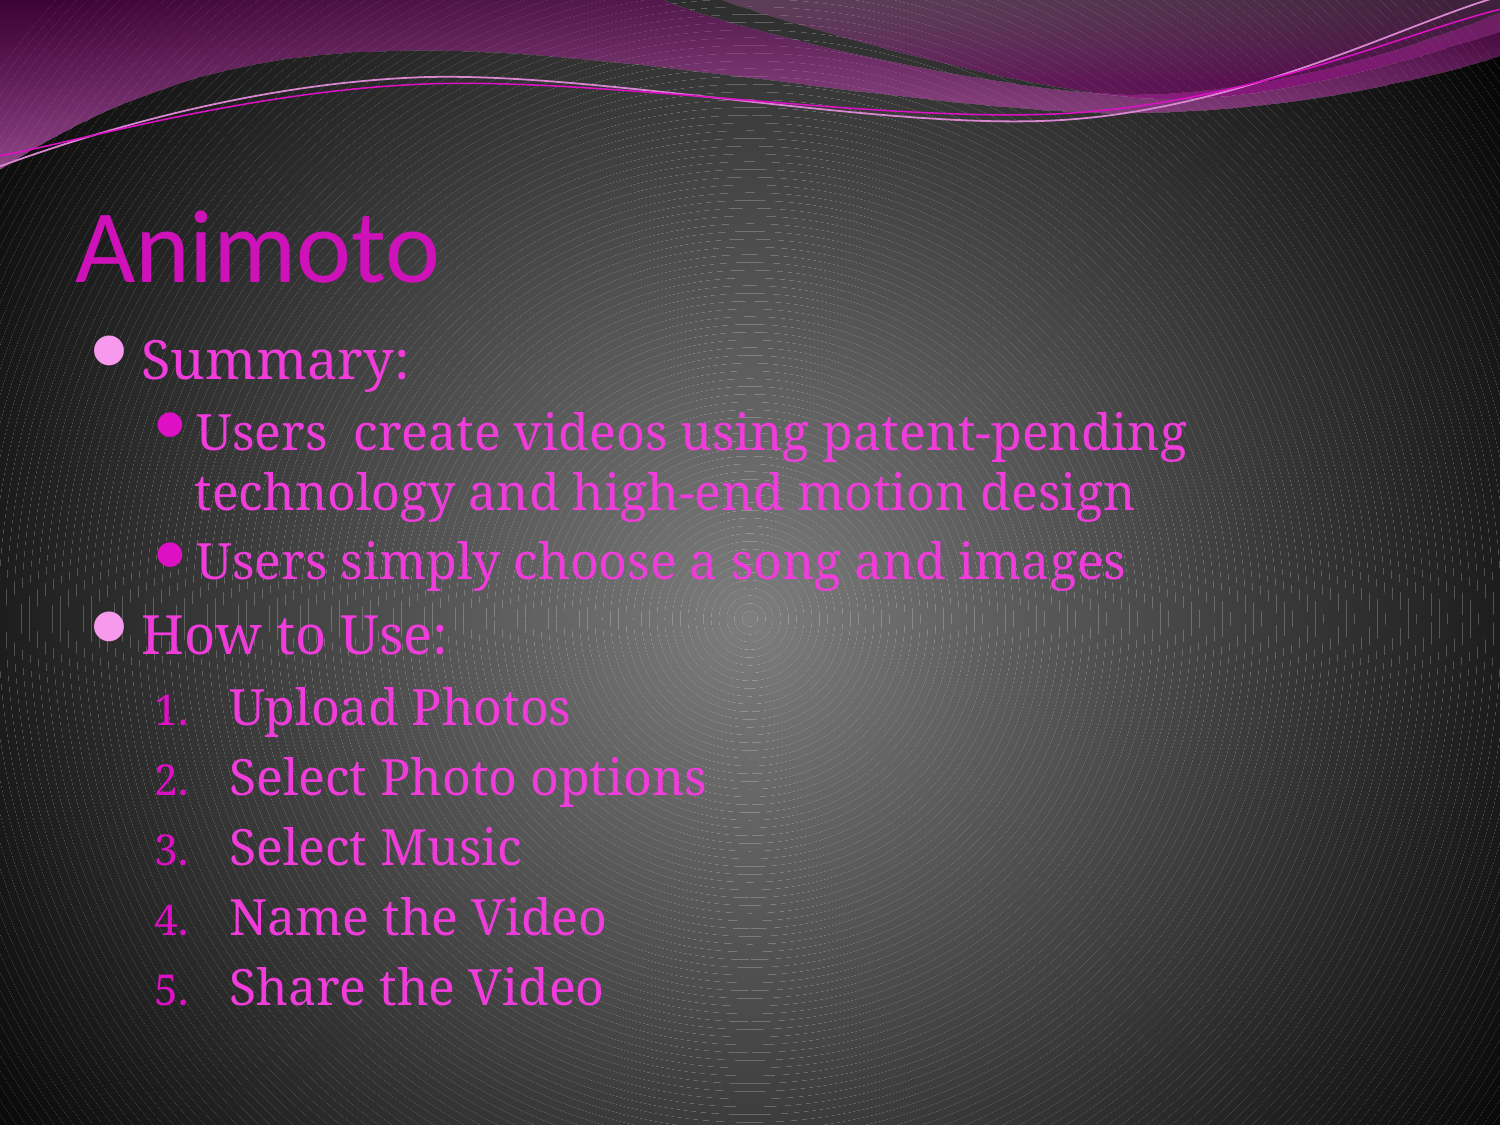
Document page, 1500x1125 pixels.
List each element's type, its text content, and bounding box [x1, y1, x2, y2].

title Animoto [75, 115, 1425, 303]
list Summary: Users create videos using patent-pending technology and high-end motion design Users simply choose a song and images How to Use: Upload Photos Select Photo options Select Music Name the Video Share the Video [75, 317, 1425, 1038]
